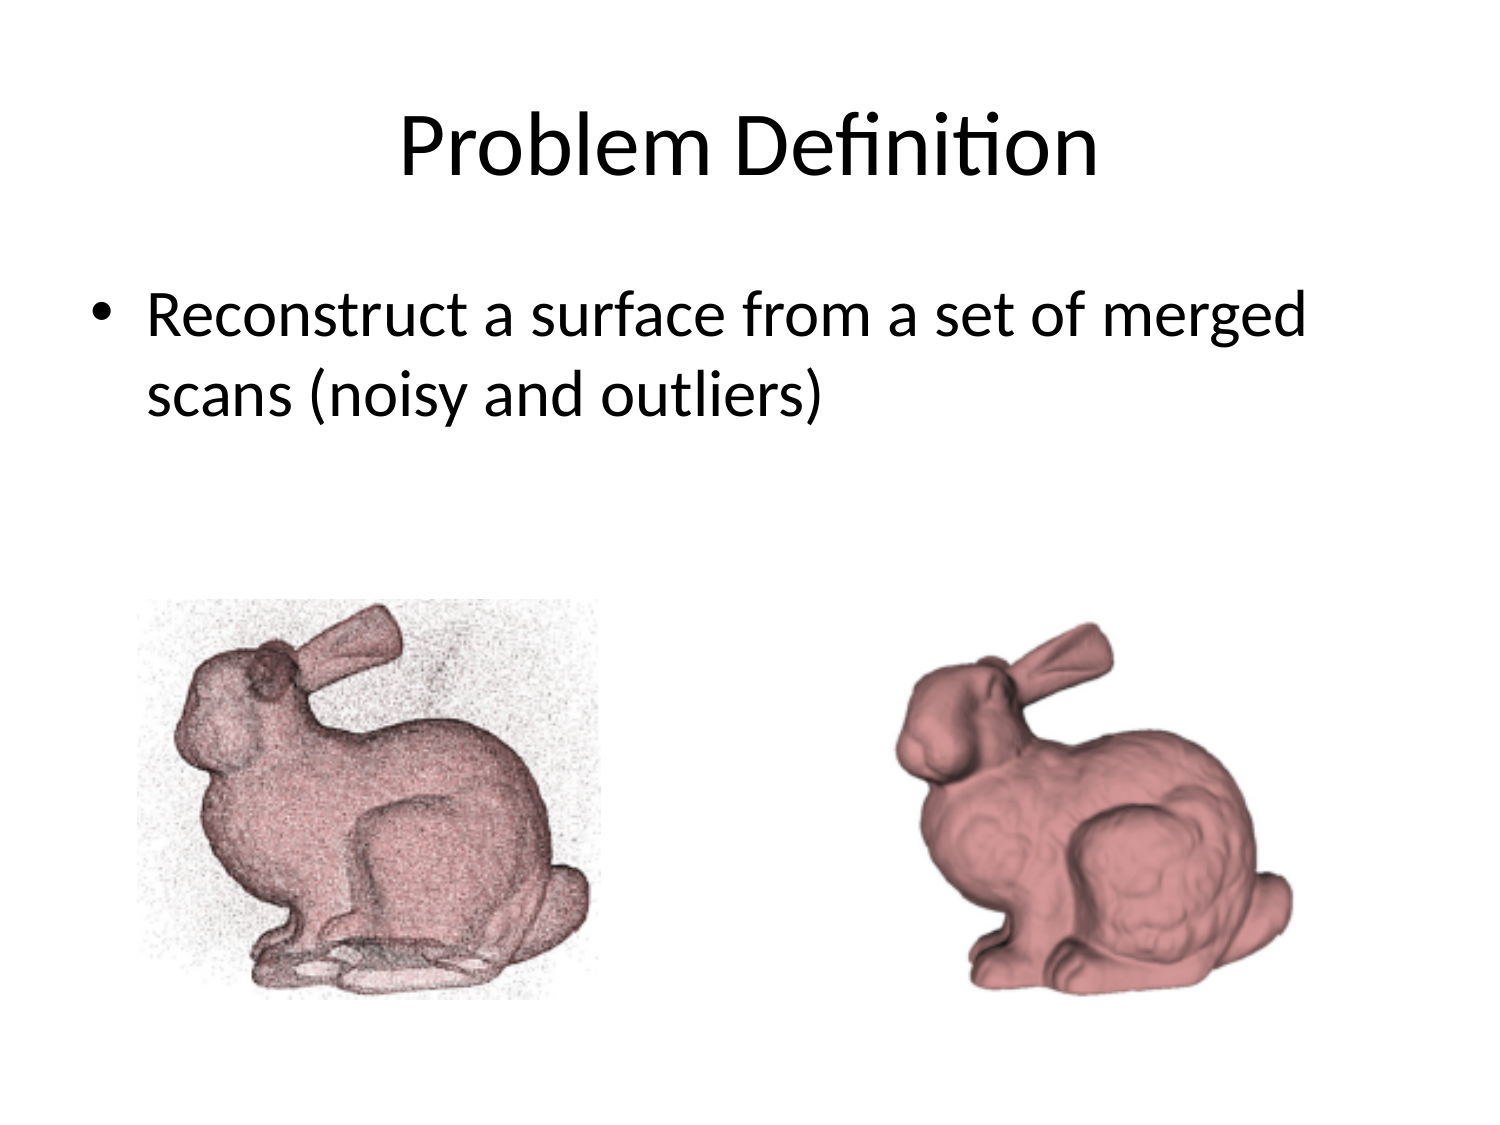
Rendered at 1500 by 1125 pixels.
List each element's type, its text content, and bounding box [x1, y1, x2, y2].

title Problem Definition [75, 45, 1425, 233]
picture [849, 602, 1314, 1015]
list Reconstruct a surface from a set of merged scans (noisy and outliers) [75, 262, 1425, 1005]
picture [137, 599, 602, 1001]
